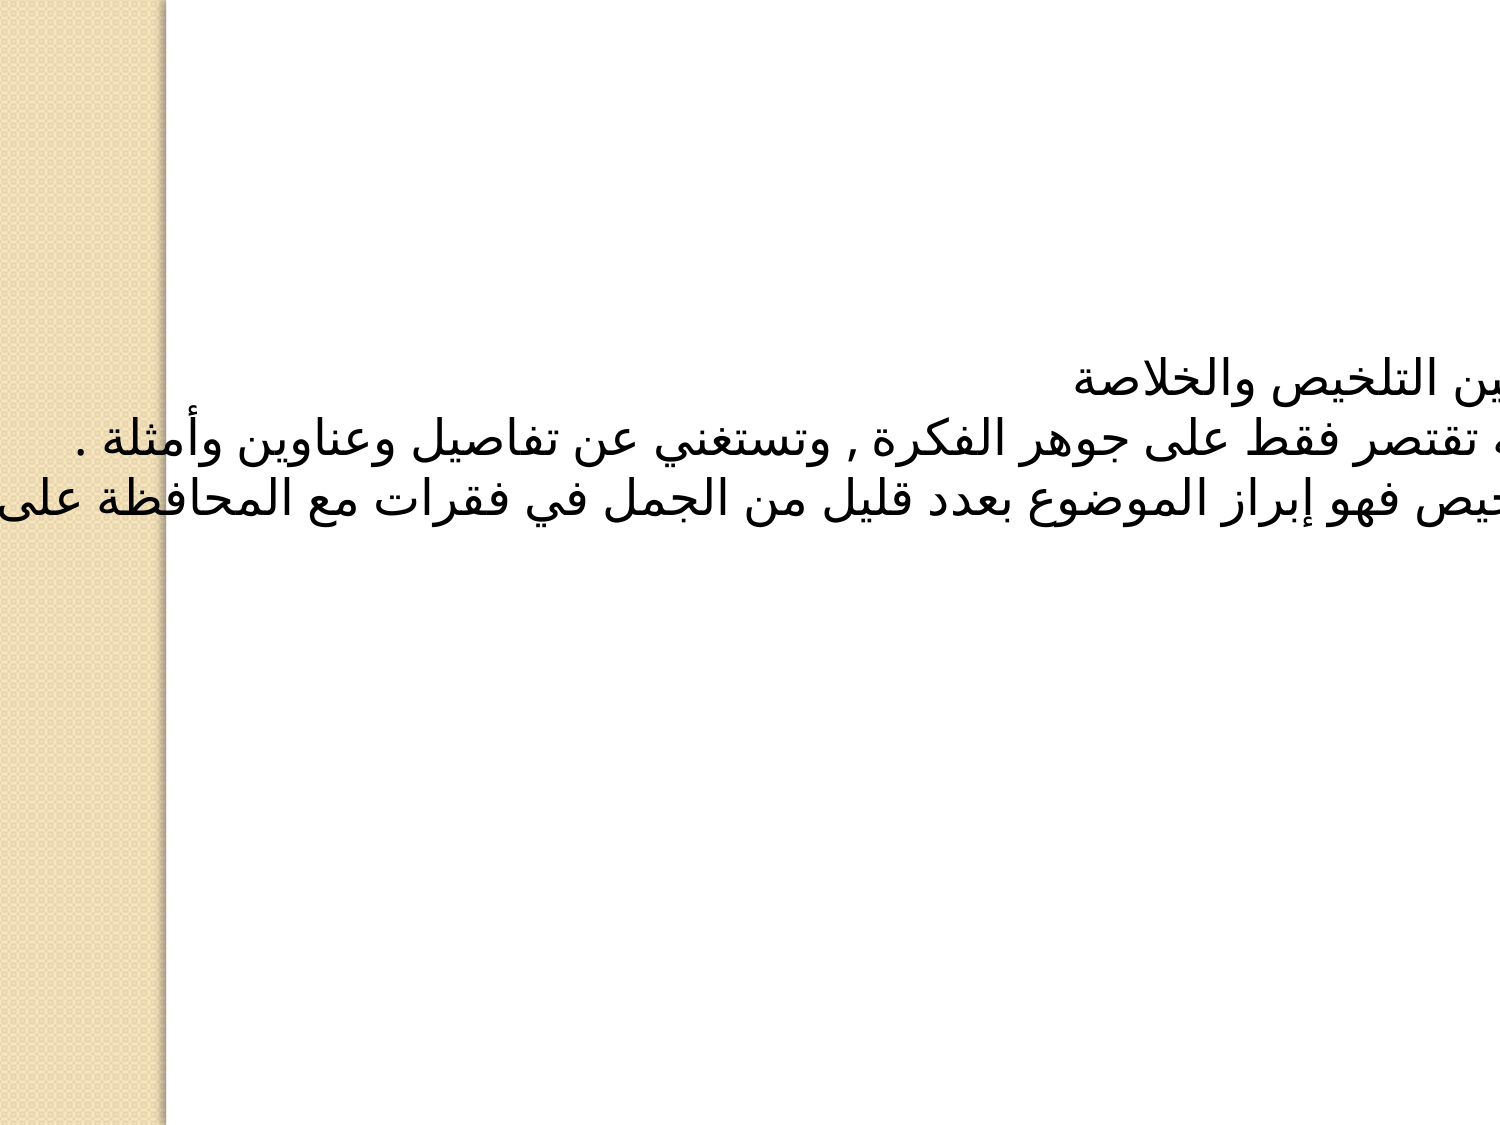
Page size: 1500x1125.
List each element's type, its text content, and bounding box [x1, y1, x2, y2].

text_box الفرق بين التلخيص والخلاصة الخلاصة تقتصر فقط على جوهر الفكرة , وتستغني عن تفاصيل وعناوين وأمثلة . أما التلخيص فهو إبراز الموضوع بعدد قليل من الجمل في فقرات مع المحافظة على جوهر النص . [0, 338, 1500, 593]
